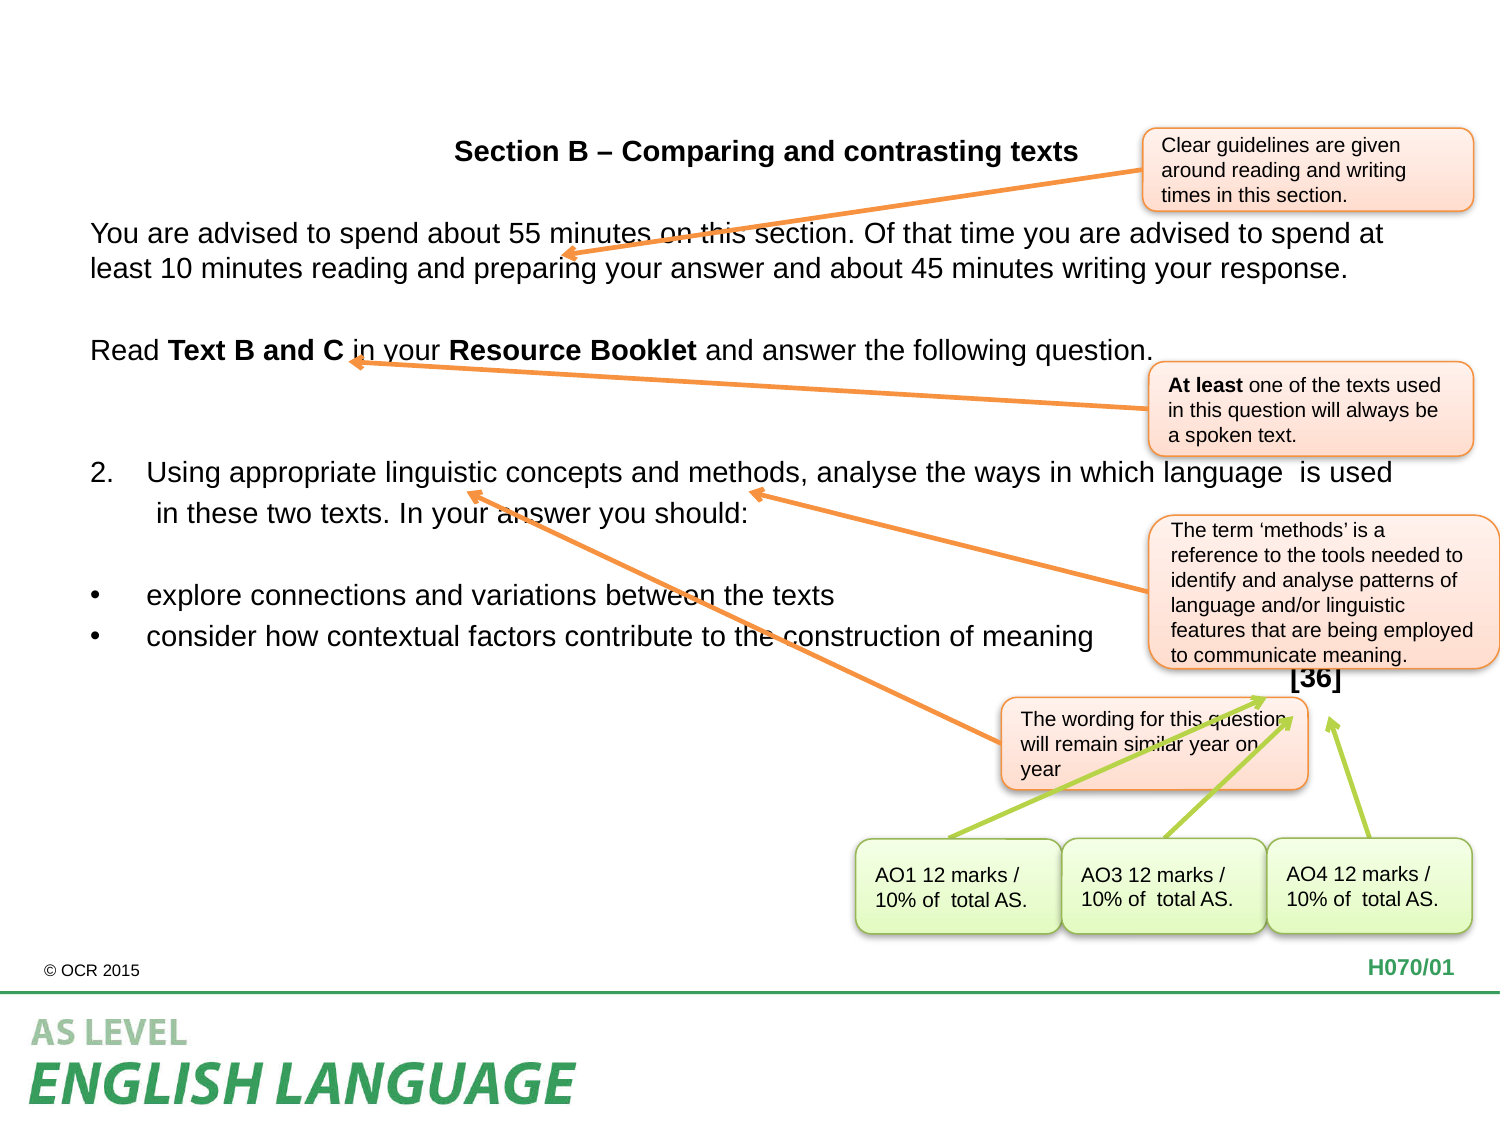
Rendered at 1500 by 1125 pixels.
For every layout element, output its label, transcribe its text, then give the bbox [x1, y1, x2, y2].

text_box The wording for this question will remain similar year on year [1268, 696, 1309, 790]
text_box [560, 169, 1143, 256]
text_box AO3 12 marks / 10% of total AS. [1060, 848, 1263, 935]
text_box AO1 12 marks / 10% of total AS. [854, 838, 1058, 935]
text_box Clear guidelines are given around reading and writing times in this section. [1141, 127, 1475, 212]
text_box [466, 491, 1002, 744]
text_box The term ‘methods’ is a reference to the tools needed to identify and analyse patterns of language and/or linguistic features that are being employed to communicate meaning. [1147, 514, 1500, 670]
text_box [1002, 491, 1150, 593]
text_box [1164, 715, 1294, 839]
picture [0, 991, 1500, 1125]
list Section B – Comparing and contrasting texts You are advised to spend about 55 minutes on this section. Of that time you are advised to spend at least 10 minutes reading and preparing your answer and about 45 minutes writing your response. Read Text B and C in your Resource Booklet and answer the following question. Using appropriate linguistic concepts and methods, analyse the ways in which language is used in these two texts. In your answer you should: explore connections and variations between the texts consider how contextual factors contribute to the construction of meaning [36] [75, 42, 1459, 1005]
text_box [1328, 715, 1370, 839]
text_box AO4 12 marks / 10% of total AS. [1266, 837, 1473, 935]
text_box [948, 697, 1268, 839]
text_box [348, 361, 1149, 410]
text_box At least one of the texts used in this question will always be a spoken text. [1147, 360, 1475, 457]
